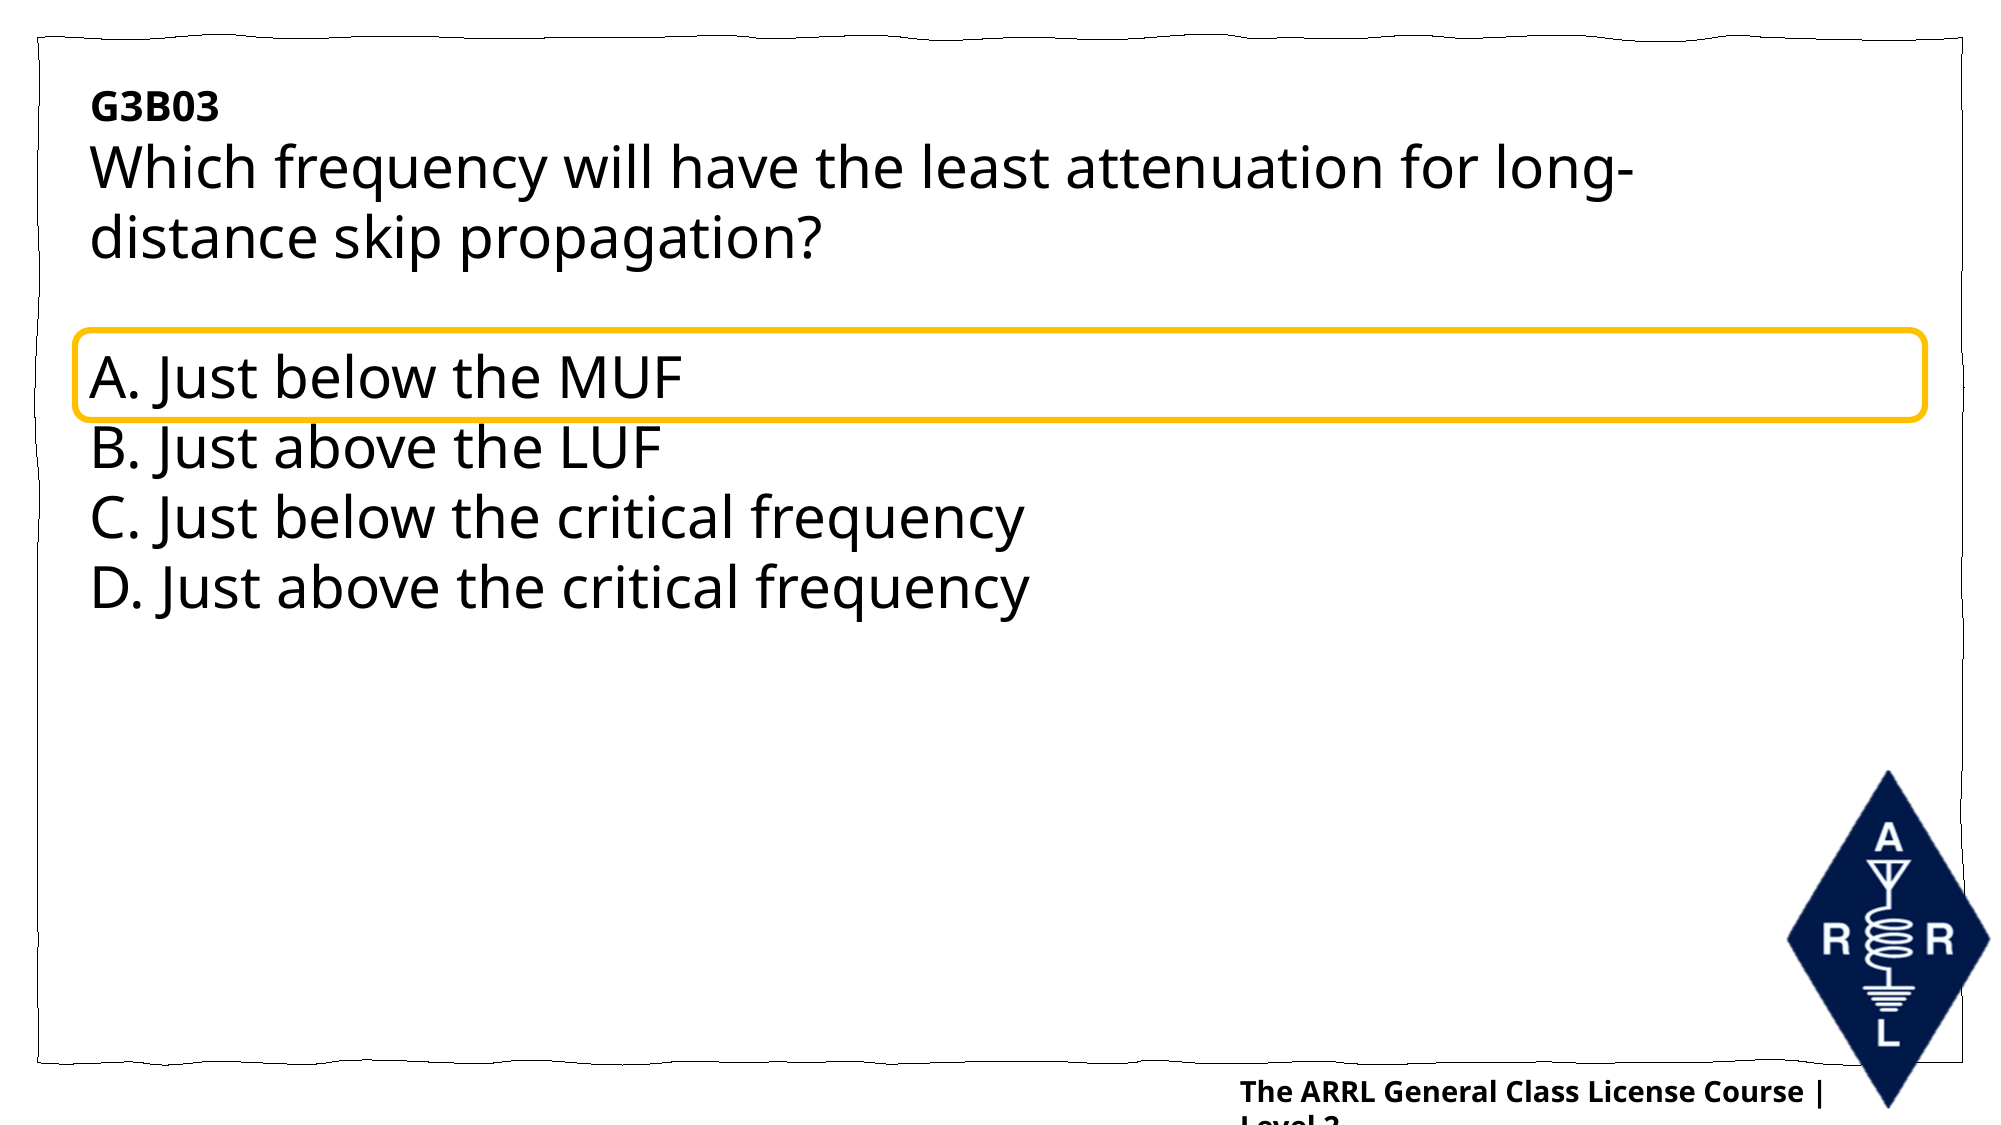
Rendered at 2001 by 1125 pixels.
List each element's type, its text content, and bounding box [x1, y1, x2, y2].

picture [1773, 752, 1999, 1125]
text_box G3B03 Which frequency will have the least attenuation for long-distance skip propagation? A. Just below the MUF B. Just above the LUF C. Just below the critical frequency D. Just above the critical frequency [75, 413, 1850, 628]
text_box G3B03 Which frequency will have the least attenuation for long-distance skip propagation? A. Just below the MUF B. Just above the LUF C. Just below the critical frequency D. Just above the critical frequency [75, 72, 1850, 337]
text_box [73, 329, 1927, 422]
